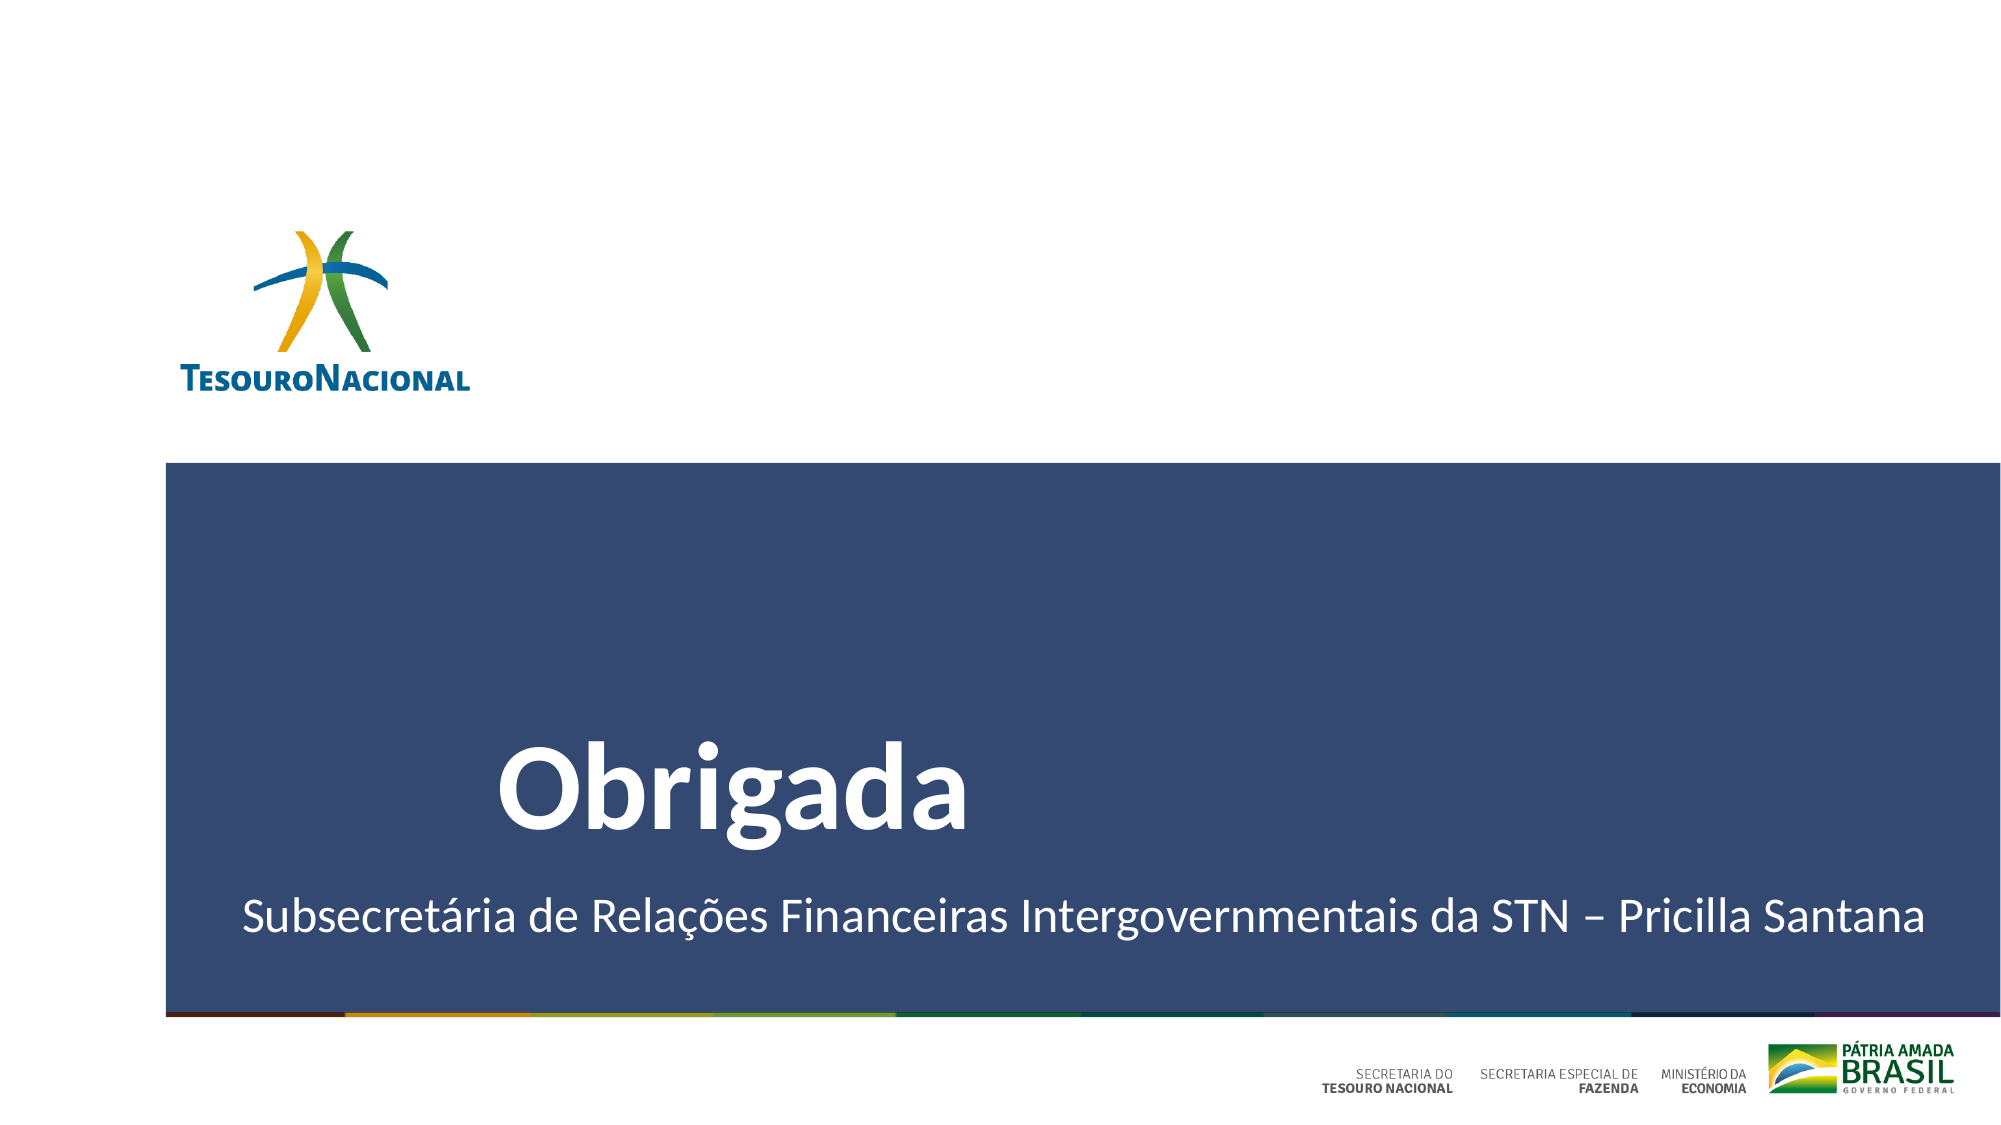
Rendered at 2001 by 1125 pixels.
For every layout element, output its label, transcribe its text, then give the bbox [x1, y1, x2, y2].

picture [419, 381, 424, 391]
picture [180, 370, 187, 391]
subtitle Subsecretária de Relações Financeiras Intergovernmentais da STN – Pricilla Santana [227, 882, 1952, 1010]
picture [238, 376, 244, 386]
picture [322, 376, 330, 391]
picture [300, 376, 306, 386]
picture [180, 231, 470, 391]
picture [1298, 1020, 1977, 1117]
title Obrigada [482, 472, 1905, 865]
picture [397, 376, 404, 386]
